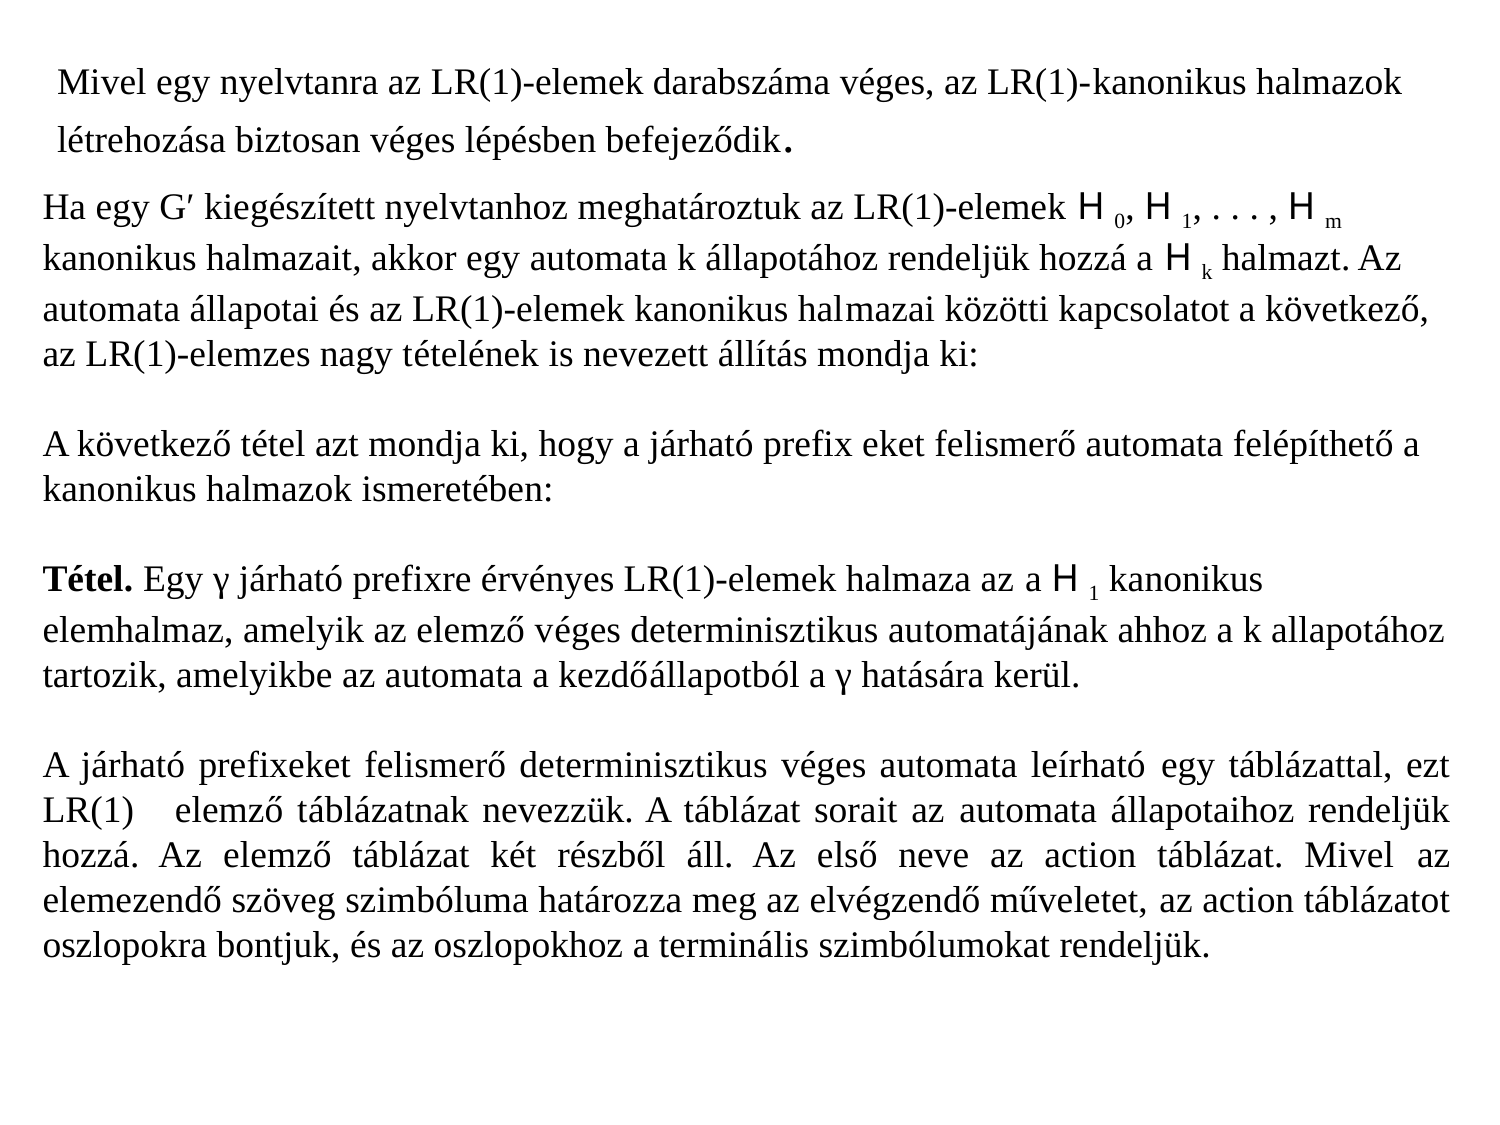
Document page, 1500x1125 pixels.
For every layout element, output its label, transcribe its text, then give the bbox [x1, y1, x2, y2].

text_box Mivel egy nyelvtanra az LR(1)-elemek darabszáma véges, az LR(1)-kanonikus halmazok létrehozása biztosan véges lépésben befejeződik. [42, 49, 1428, 170]
text_box Ha egy G′ kiegészített nyelvtanhoz meghatároztuk az LR(1)-elemek H 0, H 1, . . . , H m kanonikus halmazait, akkor egy automata k állapotához rendeljük hozzá a H k halmazt. Az automata állapotai és az LR(1)-elemek kanonikus halmazai közötti kapcsolatot a következő, az LR(1)-elemzes nagy tételének is nevezett állítás mondja ki: A következő tétel azt mondja ki, hogy a járható prefix eket felismerő automata felépíthető a kanonikus halmazok ismeretében: Tétel. Egy γ járható prefixre érvényes LR(1)-elemek halmaza az a H 1 kanonikus elemhalmaz, amelyik az elemző véges determinisztikus automatájának ahhoz a k allapotához tartozik, amelyikbe az automata a kezdőállapotból a γ hatására kerül. A járható prefixeket felismerő determinisztikus véges automata leírható egy táblázattal, ezt LR(1) elemző táblázatnak nevezzük. A táblázat sorait az automata állapotaihoz rendeljük hozzá. Az elemző táblázat két részből áll. Az első neve az action táblázat. Mivel az elemezendő szöveg szimbóluma határozza meg az elvégzendő műveletet, az action táblázatot oszlopokra bontjuk, és az oszlopokhoz a terminális szimbólumokat rendeljük. [27, 174, 1466, 1125]
